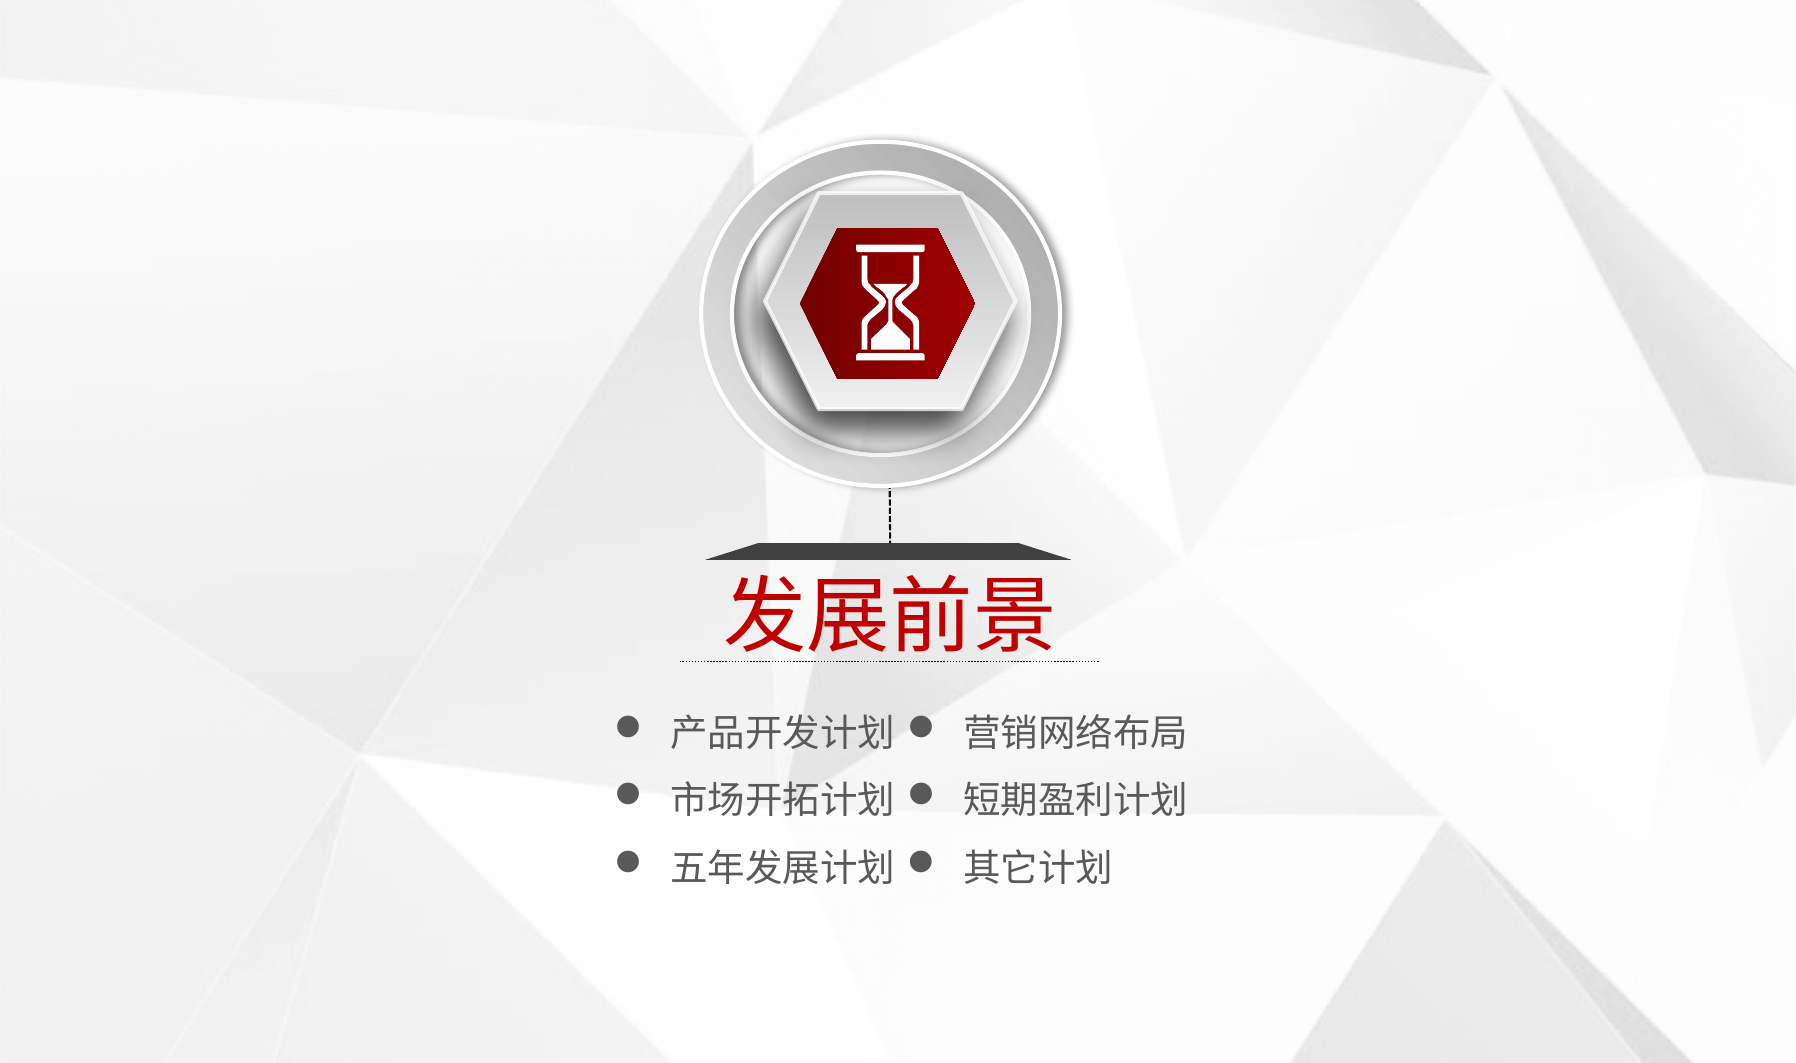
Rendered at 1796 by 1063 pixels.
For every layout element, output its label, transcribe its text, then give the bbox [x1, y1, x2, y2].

text_box [703, 541, 888, 562]
text_box [699, 139, 1063, 489]
text_box 市场开拓计划 [599, 769, 892, 829]
text_box 营销网络布局 [892, 701, 1204, 762]
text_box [764, 192, 1016, 410]
text_box 产品开发计划 [599, 701, 892, 762]
text_box 其它计划 [892, 836, 1129, 897]
picture [0, 0, 1796, 1063]
text_box 发展前景 [708, 555, 1356, 670]
text_box [892, 541, 1074, 562]
text_box 短期盈利计划 [892, 769, 1204, 829]
text_box 五年发展计划 [599, 836, 892, 897]
